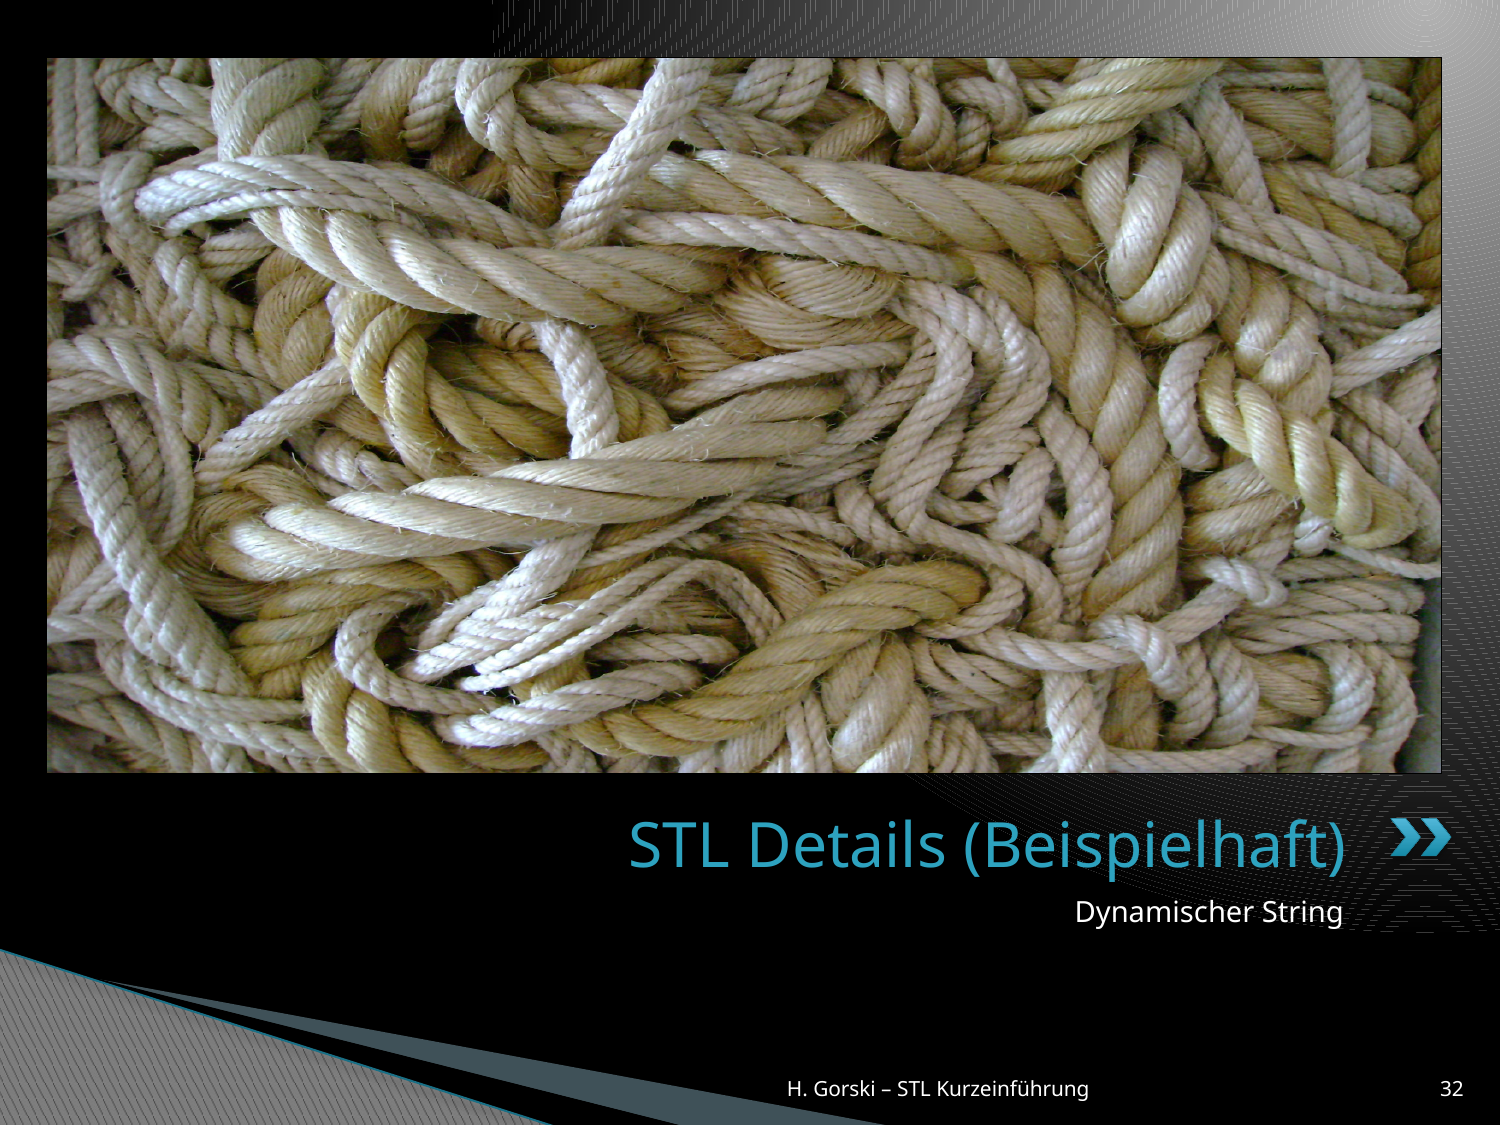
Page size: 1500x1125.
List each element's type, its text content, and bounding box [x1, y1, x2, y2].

picture [46, 56, 1442, 774]
slide_number 32 [1418, 1051, 1479, 1112]
list Dynamischer String [187, 892, 1363, 1000]
picture [0, 952, 543, 1125]
title STL Details (Beispielhaft) [37, 798, 1363, 891]
footer H. Gorski – STL Kurzeinführung [718, 1051, 1105, 1112]
